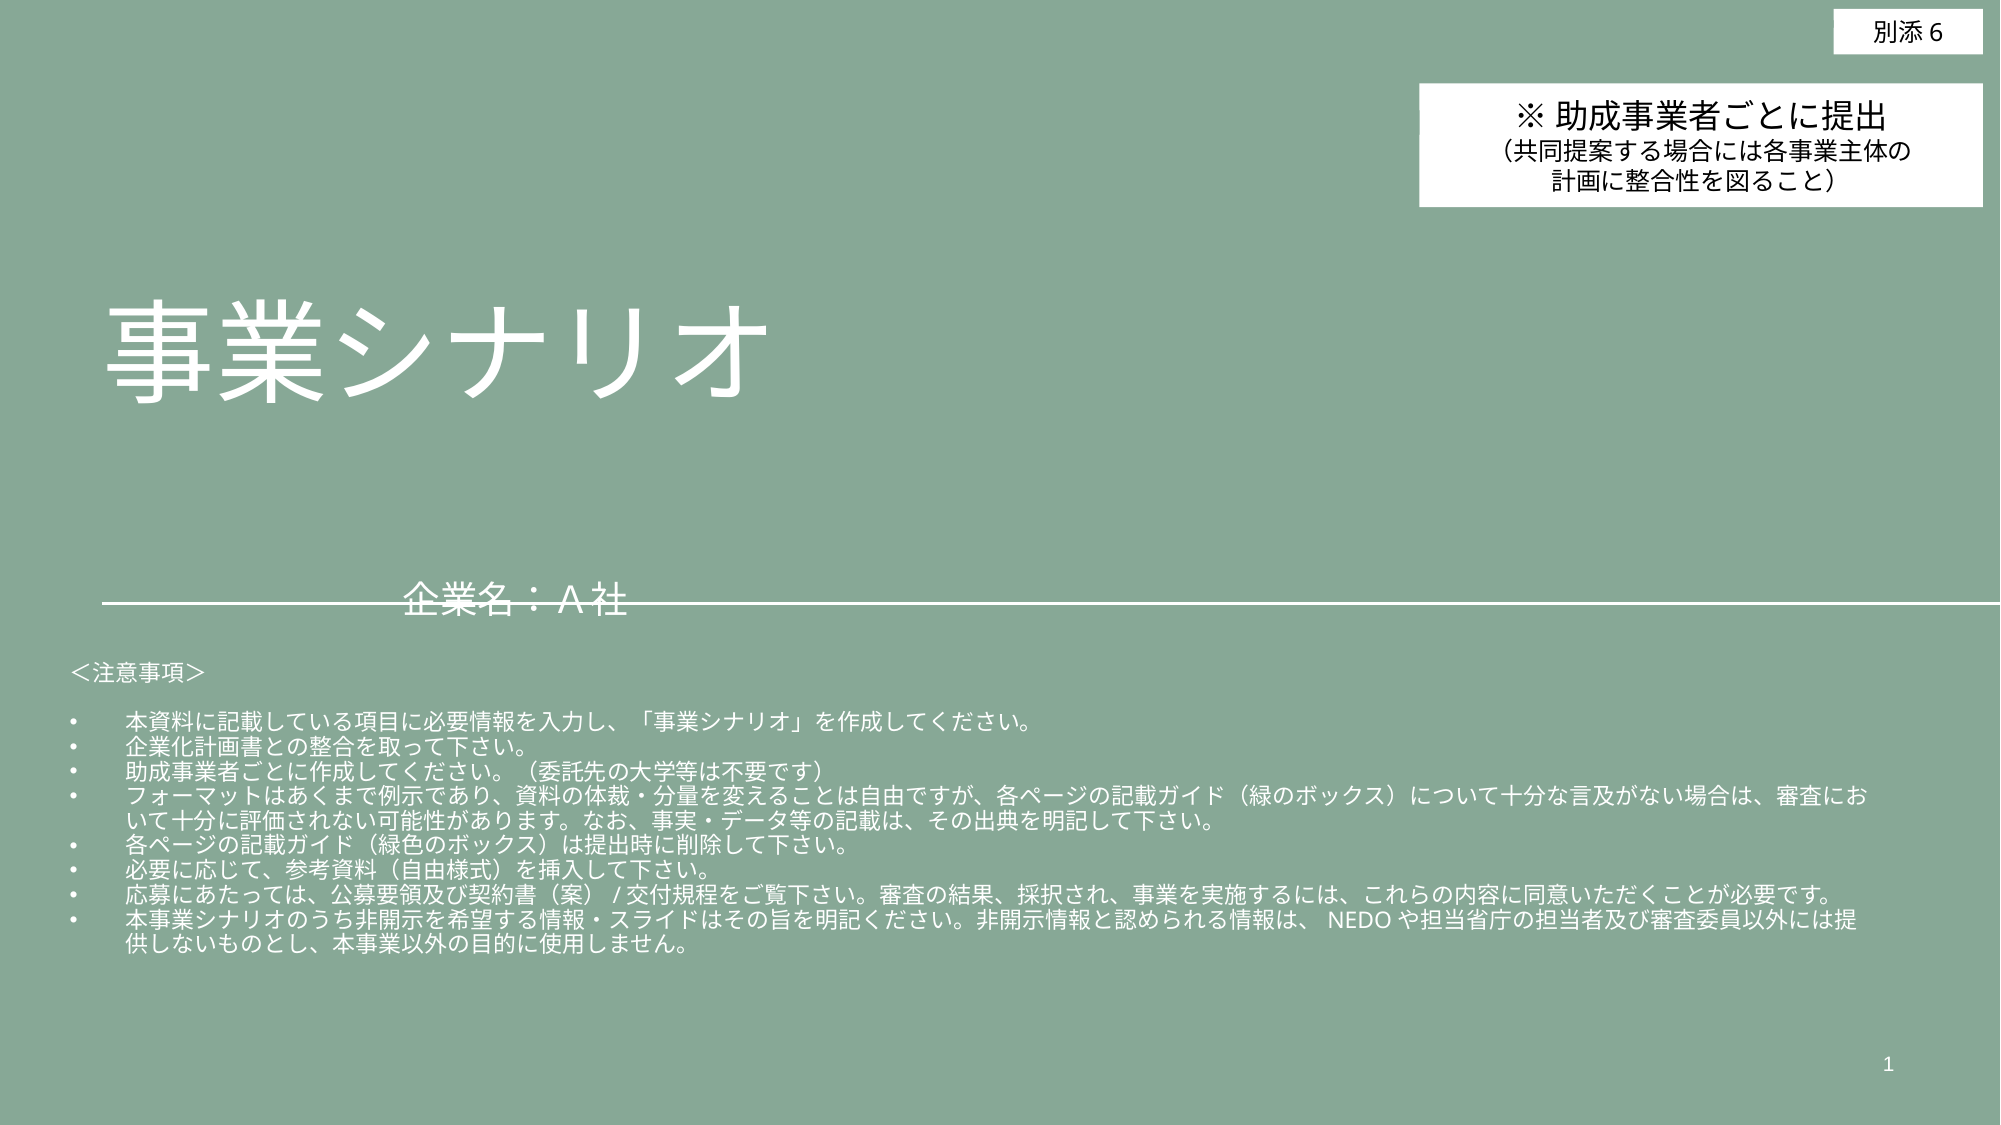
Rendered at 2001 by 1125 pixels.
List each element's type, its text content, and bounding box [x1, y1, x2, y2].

text_box ※助成事業者ごとに提出 （共同提案する場合には各事業主体の 計画に整合性を図ること） [1418, 82, 1984, 208]
text_box 別添6 [1832, 7, 1984, 56]
title 事業シナリオ 企業名：Ａ社 [102, 297, 1897, 633]
text_box ＜注意事項＞ 本資料に記載している項目に必要情報を入力し、「事業シナリオ」を作成してください。 企業化計画書との整合を取って下さい。 助成事業者ごとに作成してください。（委託先の大学等は不要です） フォーマットはあくまで例示であり、資料の体裁・分量を変えることは自由ですが、各ページの記載ガイド（緑のボックス）について十分な言及がない場合は、審査において十分に評価されない可能性があります。なお、事実・データ等の記載は、その出典を明記して下さい。 各ページの記載ガイド（緑色のボックス）は提出時に削除して下さい。 必要に応じて、参考資料（自由様式）を挿入して下さい。 応募にあたっては、公募要領及び契約書（案）/交付規程をご覧下さい。審査の結果、採択され、事業を実施するには、これらの内容に同意いただくことが必要です。 本事業シナリオのうち非開示を希望する情報・スライドはその旨を明記ください。非開示情報と認められる情報は、NEDOや担当省庁の担当者及び審査委員以外には提供しないものとし、本事業以外の目的に使用しません。 [69, 661, 1870, 1125]
